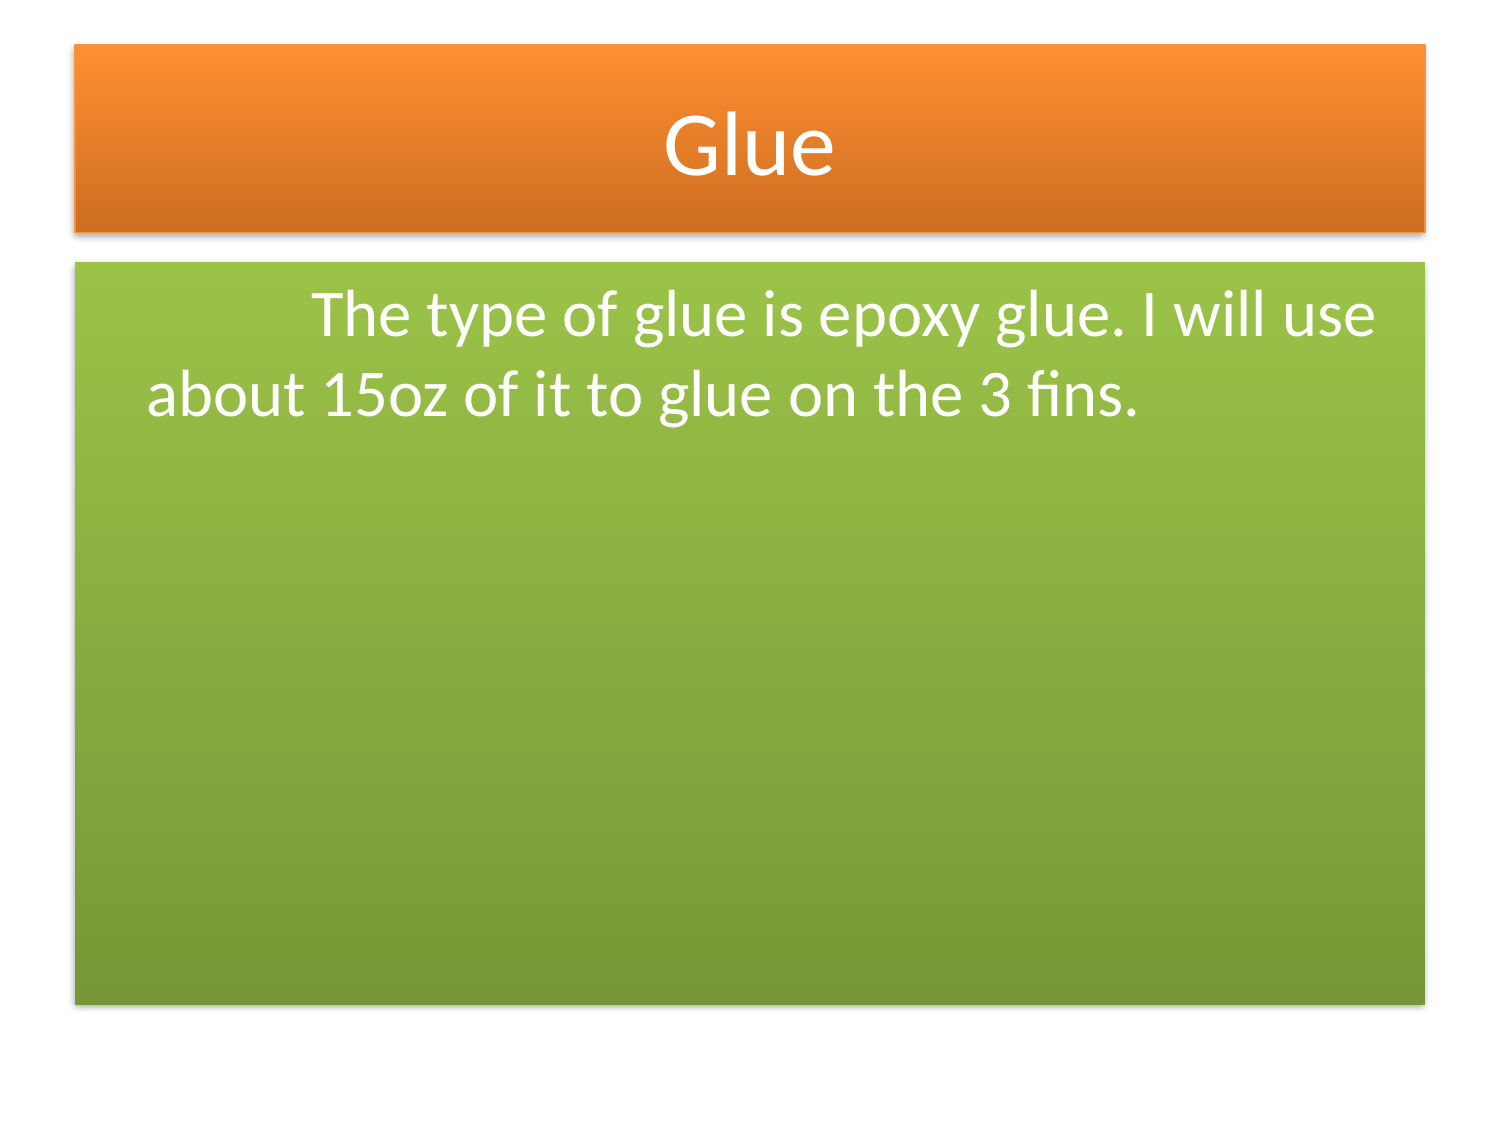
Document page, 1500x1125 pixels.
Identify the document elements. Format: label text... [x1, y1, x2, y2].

title Glue [74, 44, 1426, 233]
list The type of glue is epoxy glue. I will use about 15oz of it to glue on the 3 fins. [75, 262, 1425, 1005]
